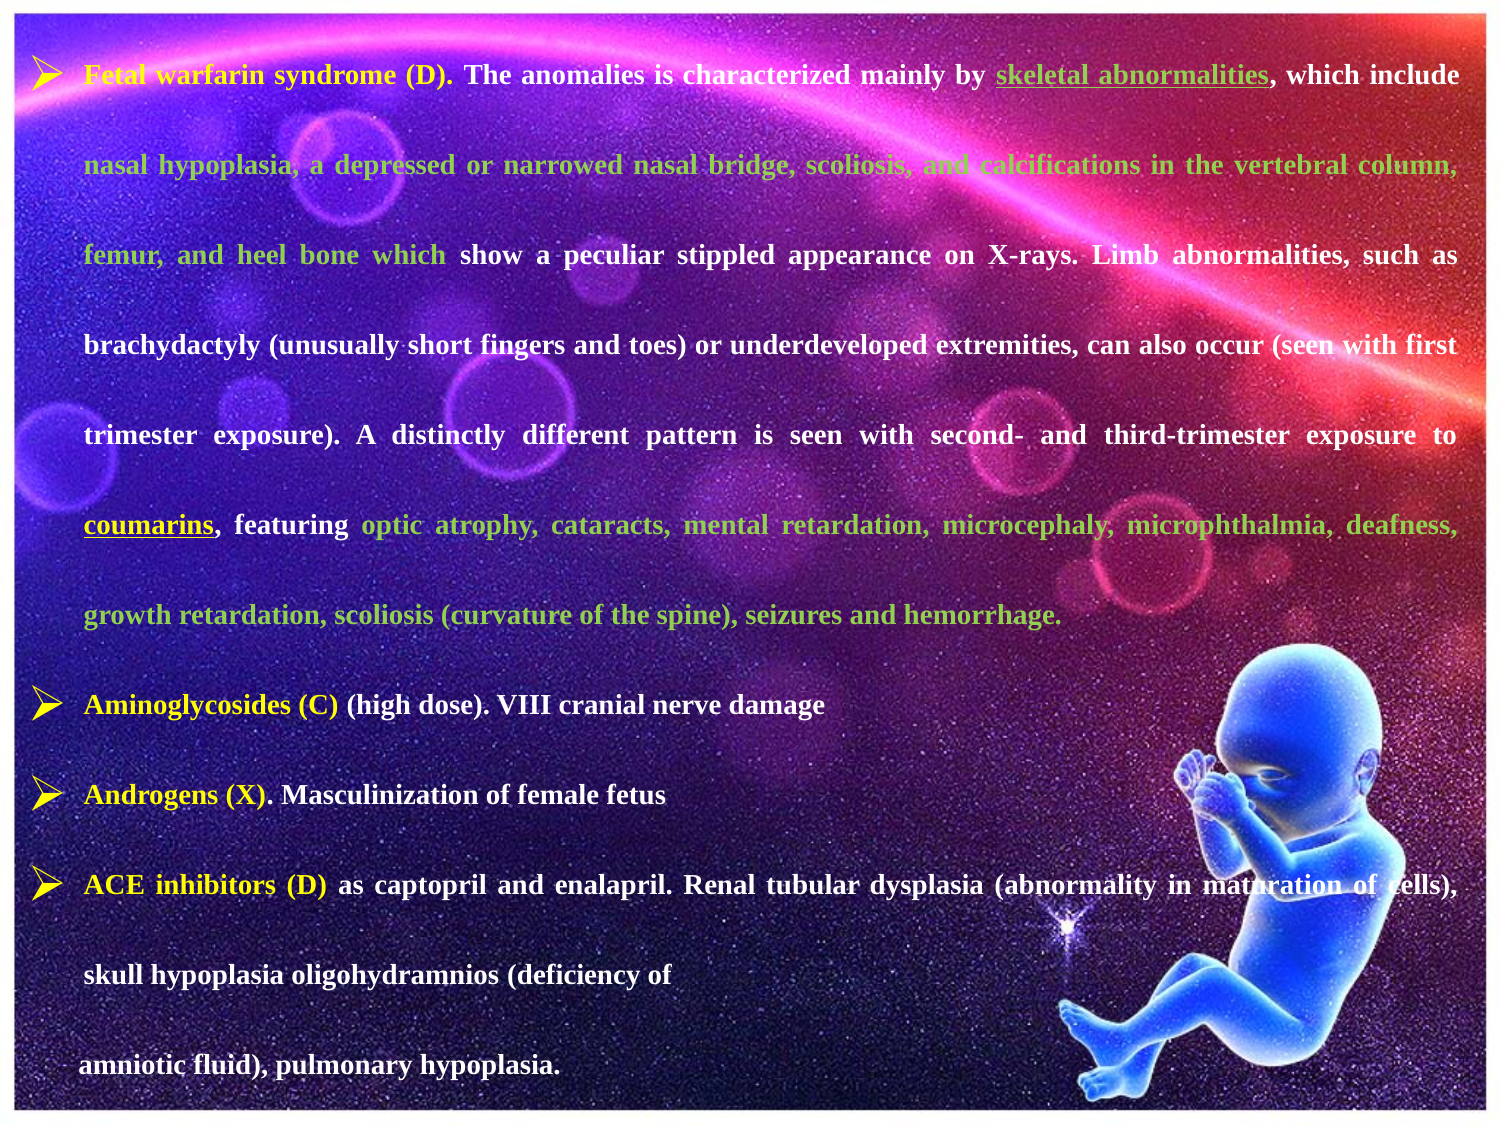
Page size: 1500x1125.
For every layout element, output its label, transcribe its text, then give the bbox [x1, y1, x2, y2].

picture [0, 0, 1500, 1125]
list Fetal warfarin syndrome (D). The anomalies is characterized mainly by skeletal abnormalities, which include nasal hypoplasia, a depressed or narrowed nasal bridge, scoliosis, and calcifications in the vertebral column, femur, and heel bone which show a peculiar stippled appearance on X-rays. Limb abnormalities, such as brachydactyly (unusually short fingers and toes) or underdeveloped extremities, can also occur (seen with first trimester exposure). A distinctly different pattern is seen with second- and third-trimester exposure to coumarins, featuring optic atrophy, cataracts, mental retardation, microcephaly, microphthalmia, deafness, growth retardation, scoliosis (curvature of the spine), seizures and hemorrhage. Aminoglycosides (C) (high dose). VIII cranial nerve damage Androgens (X). Masculinization of female fetus ACE inhibitors (D) as captopril and enalapril. Renal tubular dysplasia (abnormality in maturation of cells), skull hypoplasia oligohydramnios (deficiency of amniotic fluid), pulmonary hypoplasia. Antineoplastics (D). Alkylating agents cause growth retardation, cleft palate, microphthalmia (small eyes), cloudy cornea, agenesis of kidney (failure to develop), cardiac defects. Antimetabolite agents cause growth retardation, malformation of ear, eye, nose, cleft palate, malformation of extremities, fingers, brain and skull [12, 12, 1475, 650]
